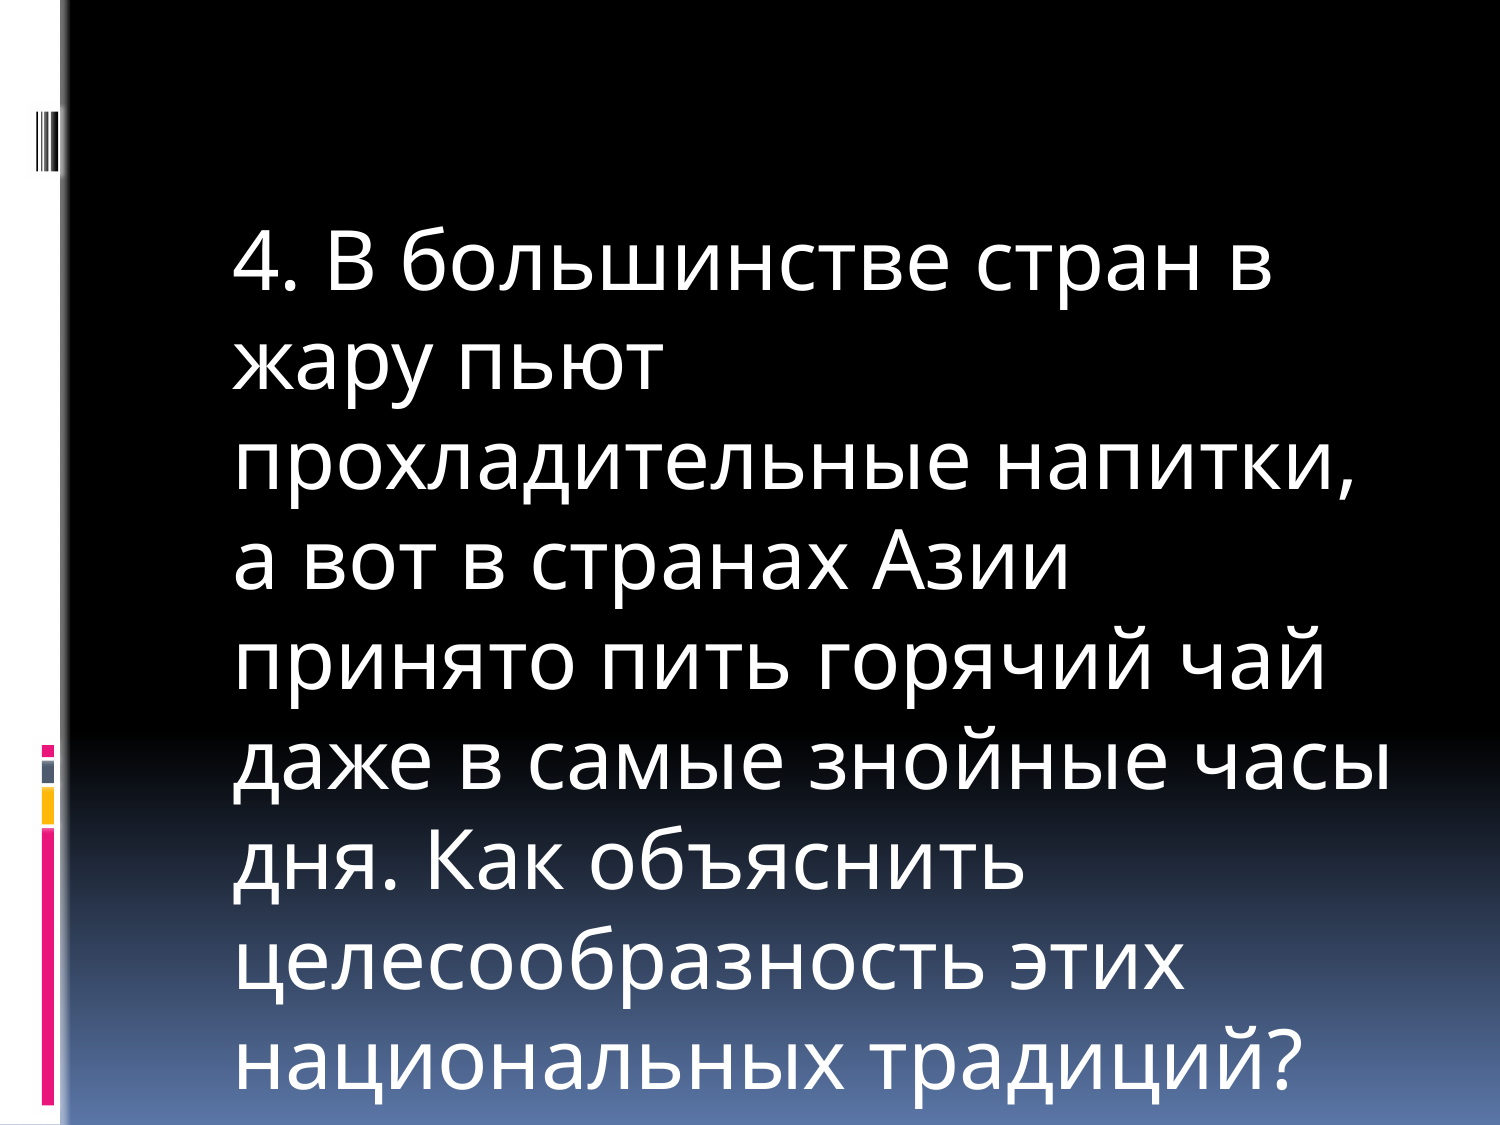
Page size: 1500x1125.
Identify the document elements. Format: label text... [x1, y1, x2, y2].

list 4. В большинстве стран в жару пьют прохладительные напитки, а вот в странах Азии принято пить горячий чай даже в самые знойные часы дня. Как объяснить целесообразность этих национальных традиций? [150, 199, 1425, 1043]
